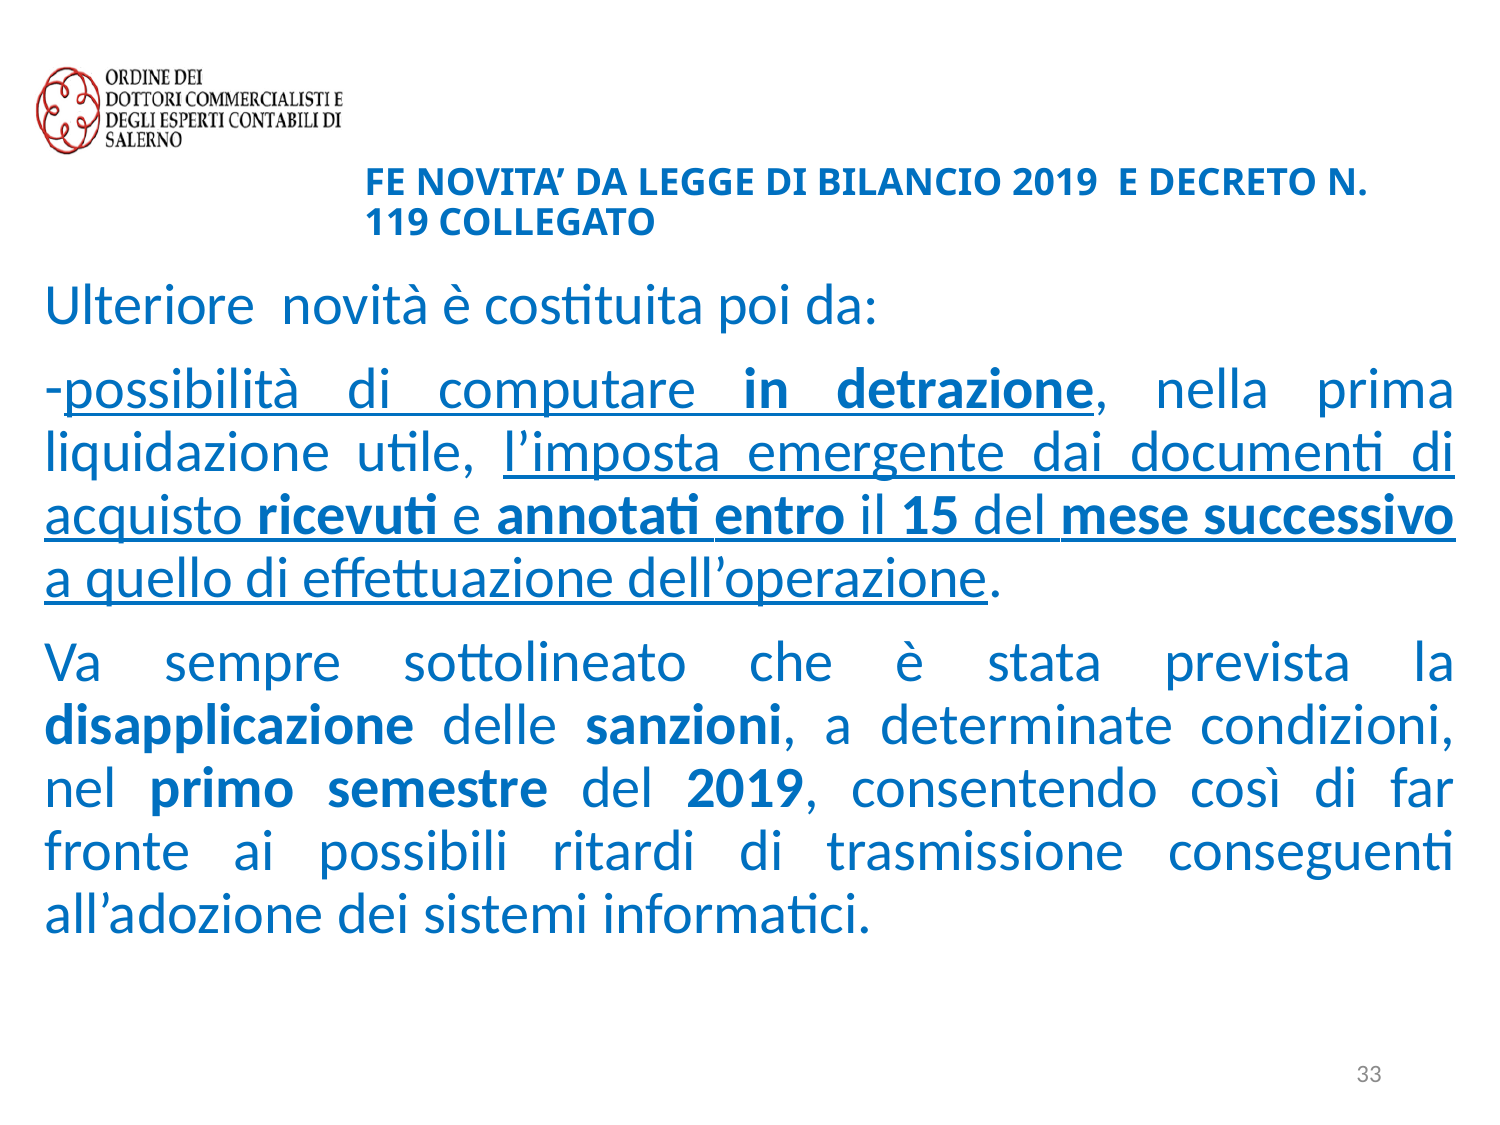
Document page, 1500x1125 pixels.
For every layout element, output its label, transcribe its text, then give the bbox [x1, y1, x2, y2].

picture [29, 59, 348, 156]
slide_number 33 [1059, 1042, 1397, 1103]
title FE NOVITA’ DA LEGGE DI BILANCIO 2019 E DECRETO N. 119 COLLEGATO [349, 155, 1448, 252]
list Ulteriore novità è costituita poi da: possibilità di computare in detrazione, nella prima liquidazione utile, l’imposta emergente dai documenti di acquisto ricevuti e annotati entro il 15 del mese successivo a quello di effettuazione dell’operazione. Va sempre sottolineato che è stata prevista la disapplicazione delle sanzioni, a determinate condizioni, nel primo semestre del 2019, consentendo così di far fronte ai possibili ritardi di trasmissione conseguenti all’adozione dei sistemi informatici. [29, 267, 1471, 953]
